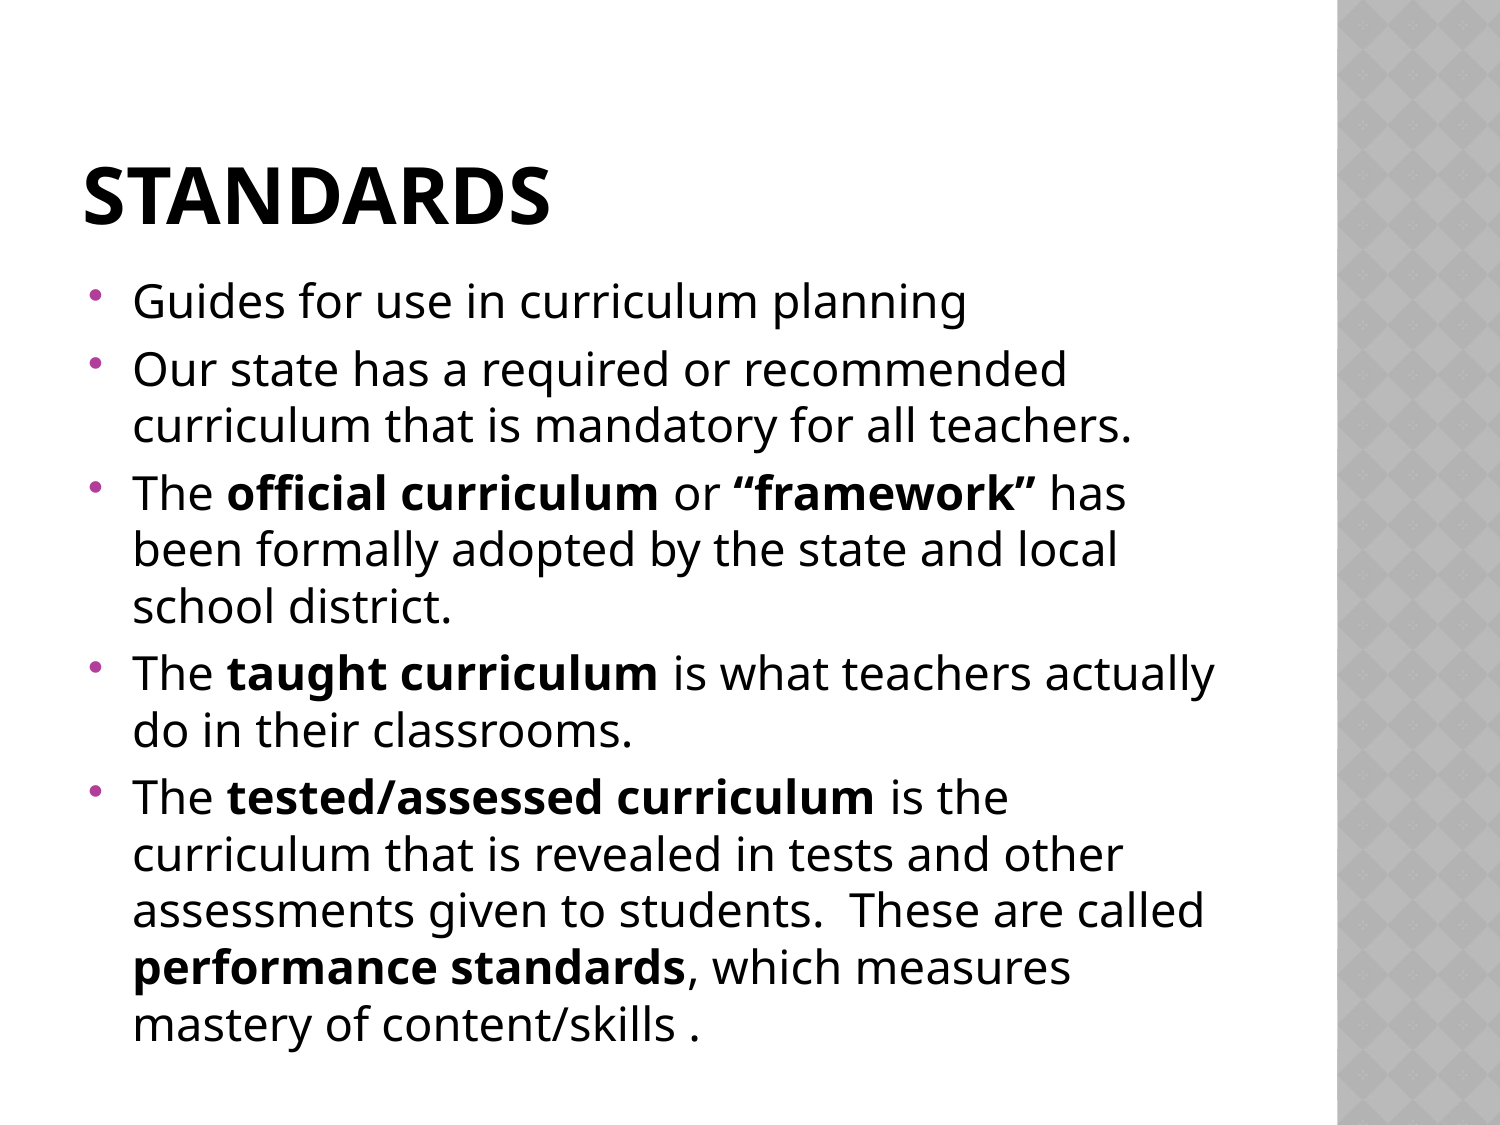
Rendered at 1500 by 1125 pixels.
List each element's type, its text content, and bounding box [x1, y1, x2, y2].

list Guides for use in curriculum planning Our state has a required or recommended curriculum that is mandatory for all teachers. The official curriculum or “framework” has been formally adopted by the state and local school district. The taught curriculum is what teachers actually do in their classrooms. The tested/assessed curriculum is the curriculum that is revealed in tests and other assessments given to students. These are called performance standards, which measures mastery of content/skills . [75, 264, 1263, 1059]
title Standards [75, 52, 1263, 240]
